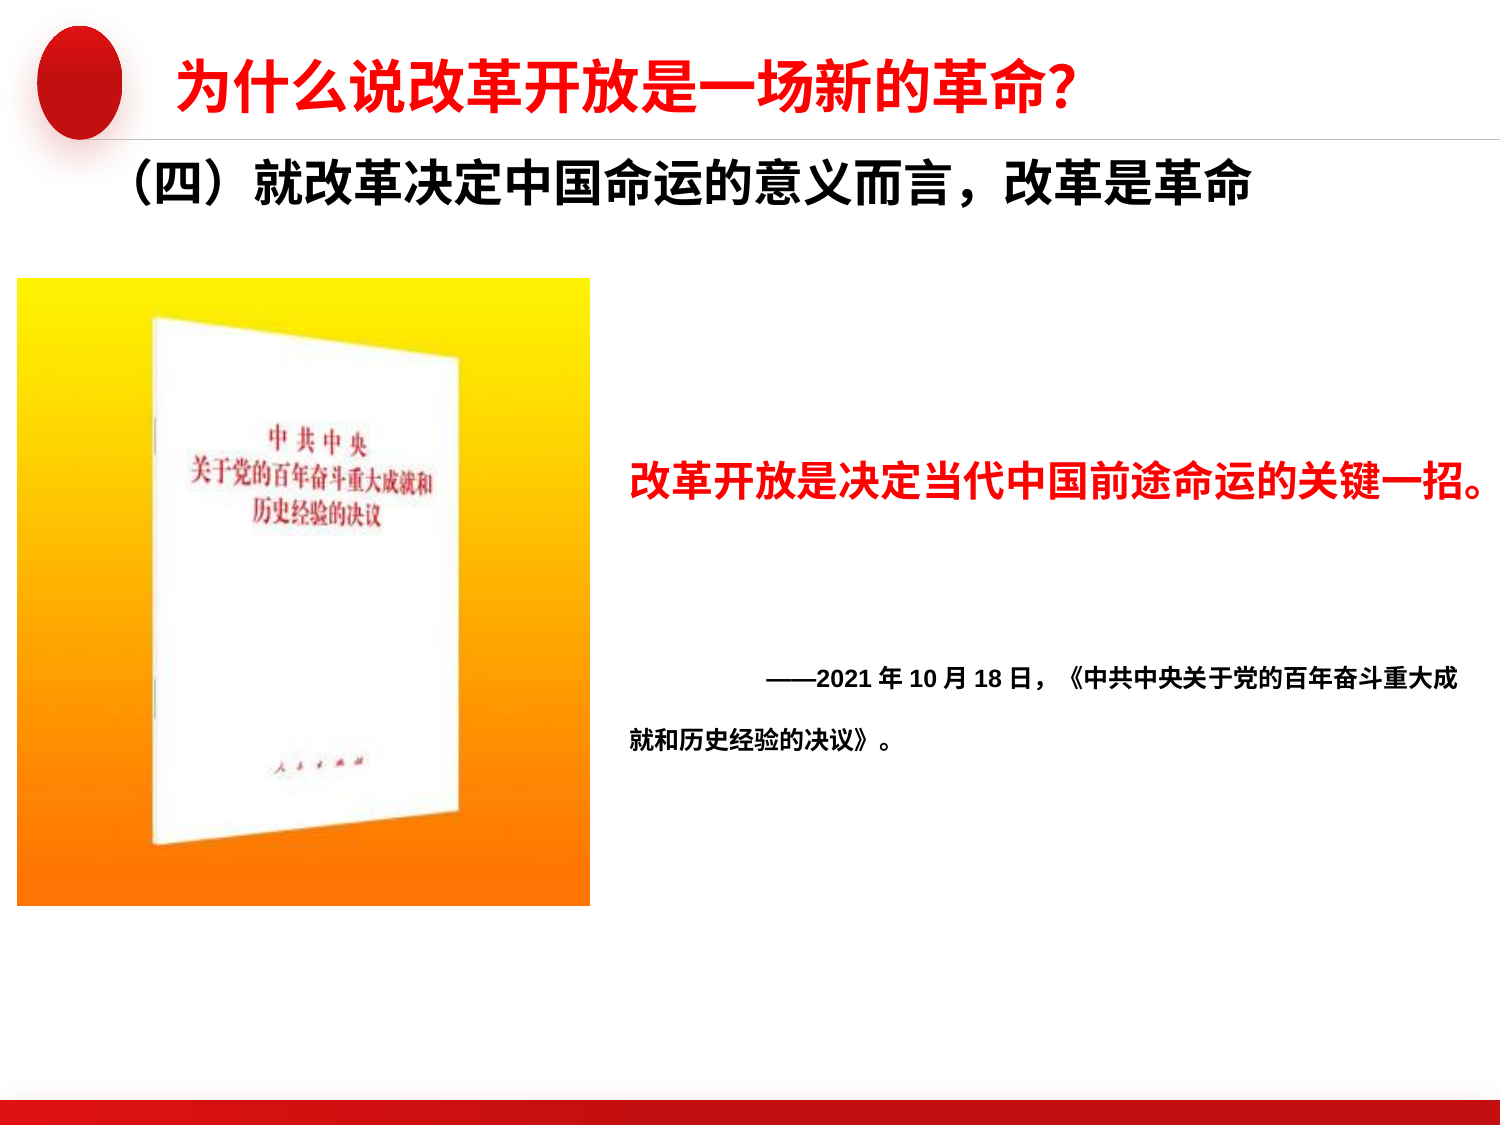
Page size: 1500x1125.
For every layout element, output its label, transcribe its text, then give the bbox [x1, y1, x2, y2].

text_box （四）就改革决定中国命运的意义而言，改革是革命 [88, 143, 1475, 219]
text_box 为什么说改革开放是一场新的革命？ [159, 42, 1246, 128]
picture [17, 278, 590, 906]
text_box 改革开放是决定当代中国前途命运的关键一招。 ——2021年10月18日，《中共中央关于党的百年奋斗重大成就和历史经验的决议》。 [615, 397, 1491, 762]
